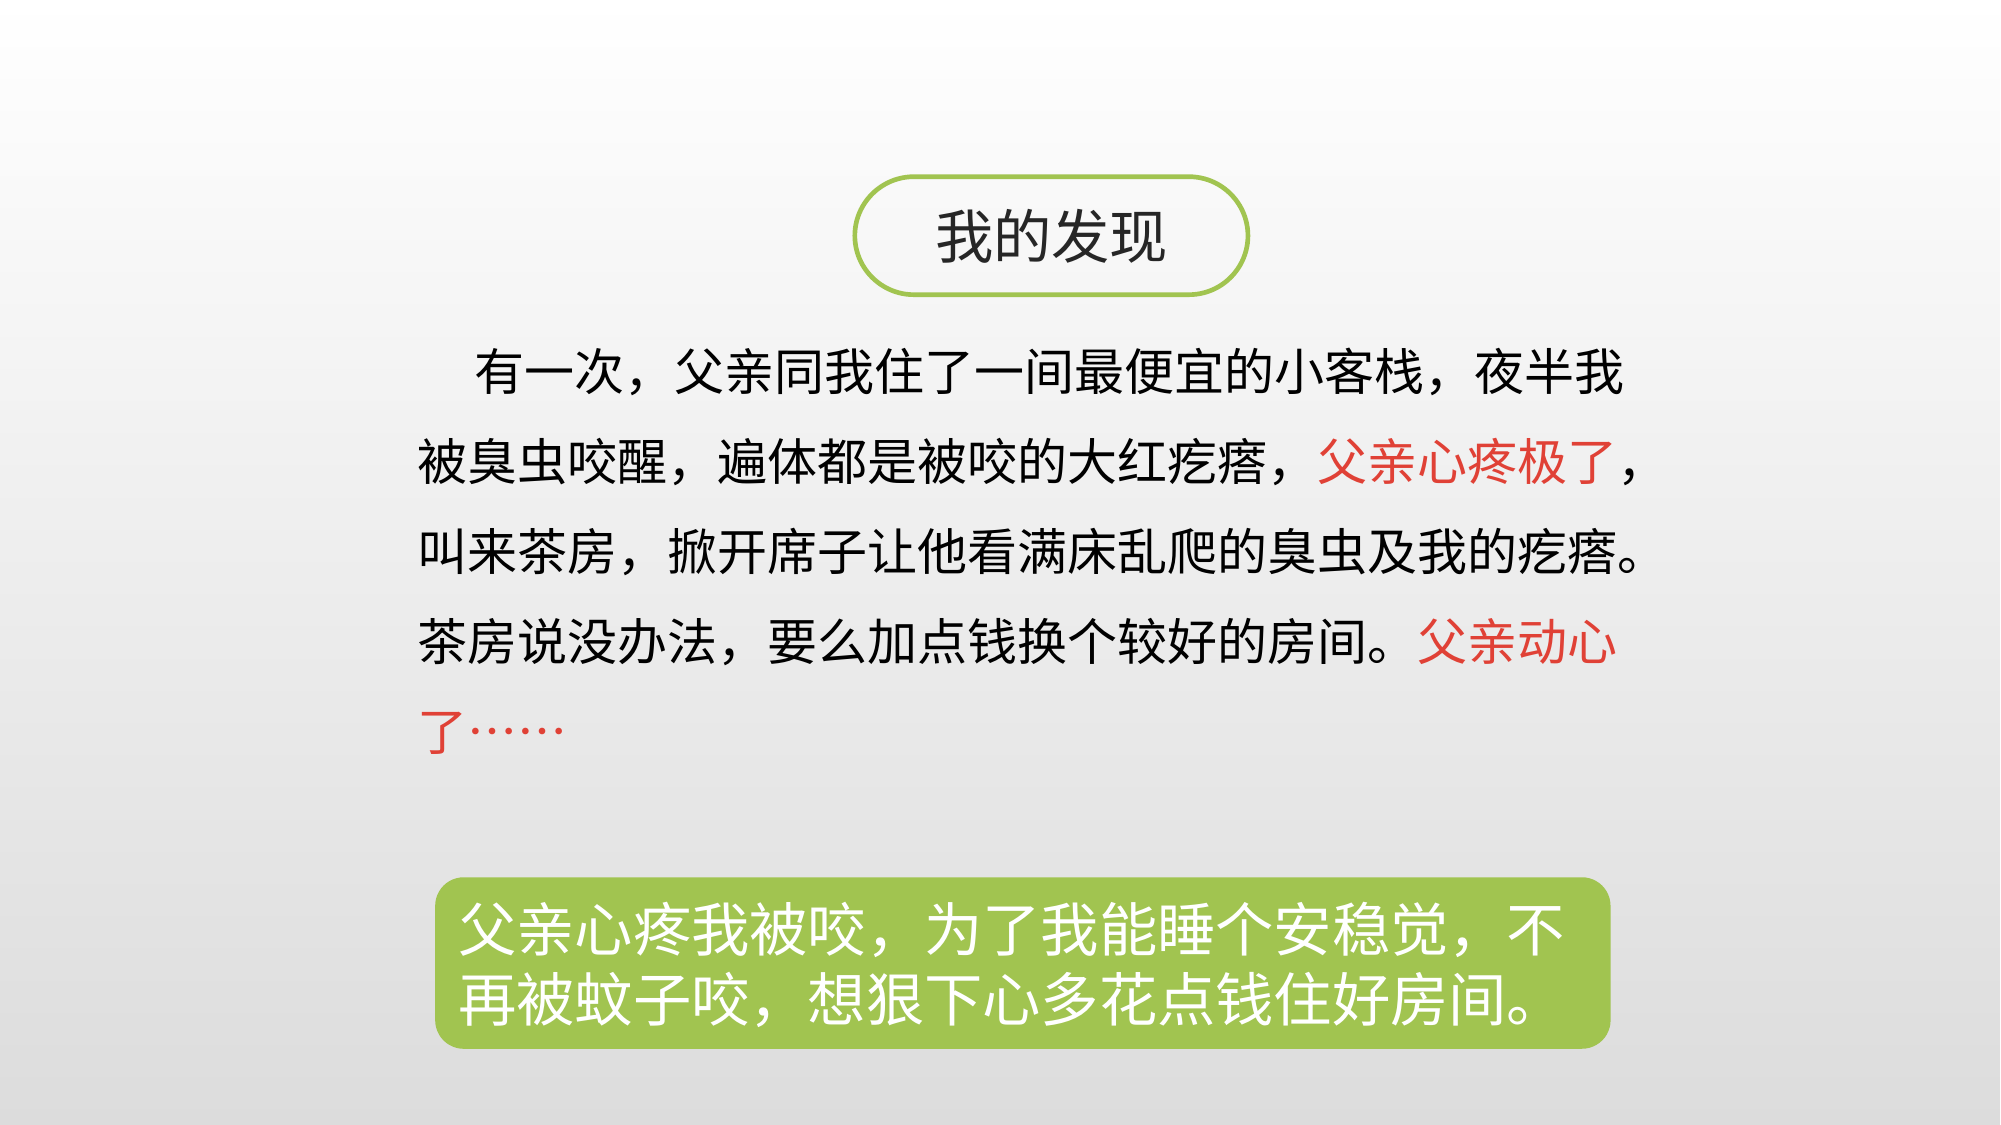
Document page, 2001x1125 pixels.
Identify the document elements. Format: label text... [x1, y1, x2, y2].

text_box 我的发现 [853, 175, 1249, 296]
text_box 父亲心疼我被咬，为了我能睡个安稳觉，不再被蚊子咬，想狠下心多花点钱住好房间。 [434, 876, 1612, 1050]
text_box 有一次，父亲同我住了一间最便宜的小客栈，夜半我被臭虫咬醒，遍体都是被咬的大红疙瘩，父亲心疼极了，叫来茶房，掀开席子让他看满床乱爬的臭虫及我的疙瘩。茶房说没办法，要么加点钱换个较好的房间。父亲动心了…… [405, 305, 1640, 767]
